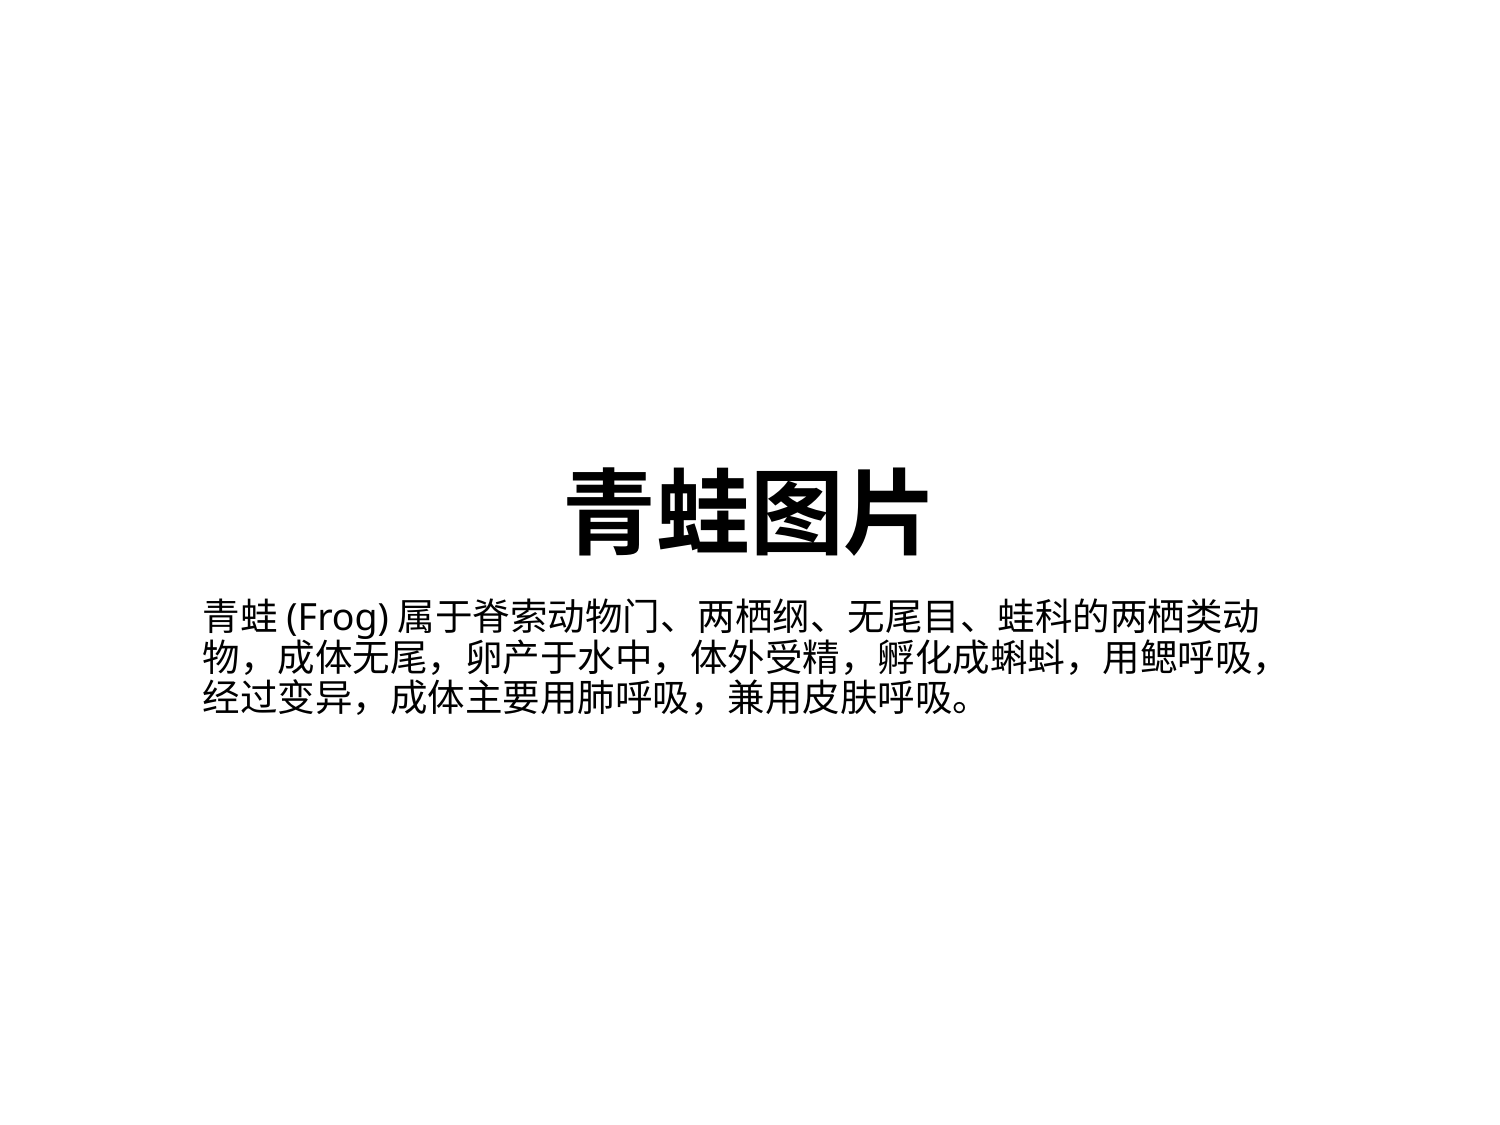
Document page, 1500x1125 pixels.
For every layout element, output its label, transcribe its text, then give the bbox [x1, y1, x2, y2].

title 青蛙图片 [187, 184, 1313, 576]
subtitle 青蛙(Frog)属于脊索动物门、两栖纲、无尾目、蛙科的两栖类动物，成体无尾，卵产于水中，体外受精，孵化成蝌蚪，用鳃呼吸，经过变异，成体主要用肺呼吸，兼用皮肤呼吸。 [187, 590, 1313, 863]
